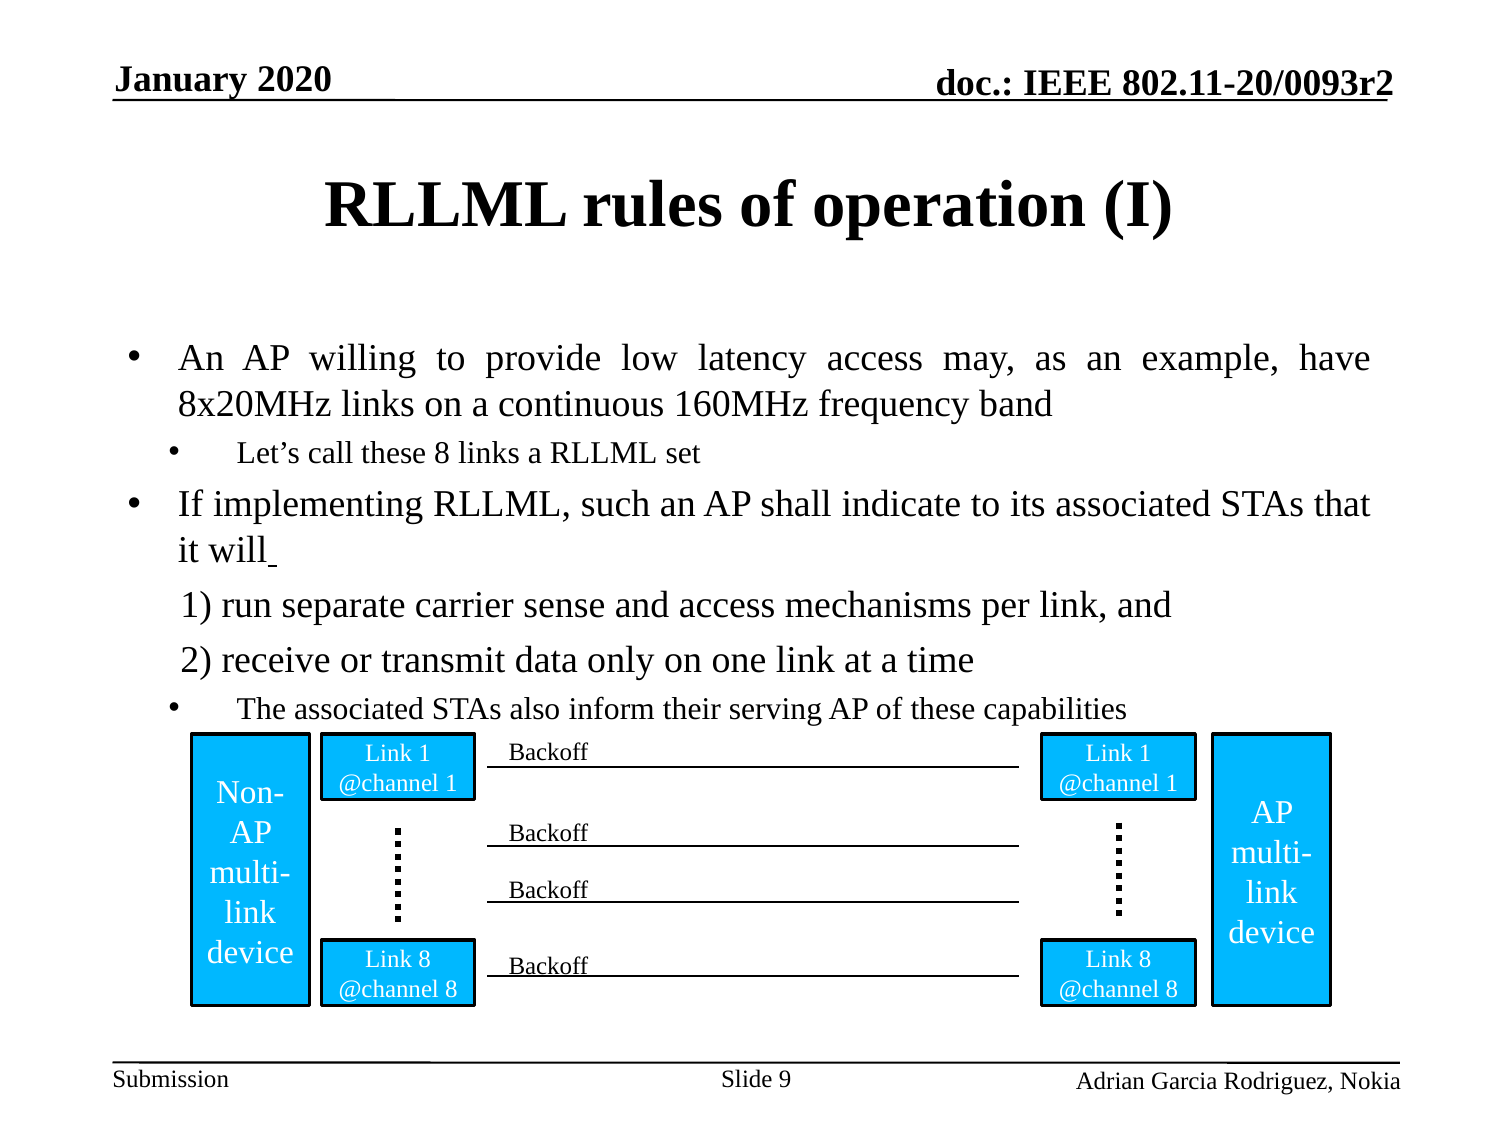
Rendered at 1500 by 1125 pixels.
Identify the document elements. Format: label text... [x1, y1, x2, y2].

text_box Backoff [493, 942, 604, 975]
list An AP willing to provide low latency access may, as an example, have 8x20MHz links on a continuous 160MHz frequency band Let’s call these 8 links a RLLML set If implementing RLLML, such an AP shall indicate to its associated STAs that it will 1) run separate carrier sense and access mechanisms per link, and 2) receive or transmit data only on one link at a time The associated STAs also inform their serving AP of these capabilities [112, 324, 1388, 740]
text_box Link 8 @channel 8 [321, 939, 475, 1006]
text_box AP multi-link device [1212, 733, 1331, 1006]
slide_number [114, 54, 423, 100]
title RLLML rules of operation (I) [112, 112, 1388, 288]
text_box Backoff [493, 808, 604, 845]
footer Adrian Garcia Rodriguez, Nokia [878, 1064, 1402, 1095]
text_box Link 8 @channel 8 [1041, 939, 1196, 1006]
text_box Link 1 @channel 1 [321, 733, 475, 800]
text_box Backoff [493, 866, 604, 901]
text_box Link 1 @channel 1 [1041, 733, 1196, 800]
text_box Non-AP multi-link device [191, 733, 310, 1006]
text_box Backoff [493, 727, 604, 765]
slide_number Slide 9 [712, 1061, 800, 1123]
